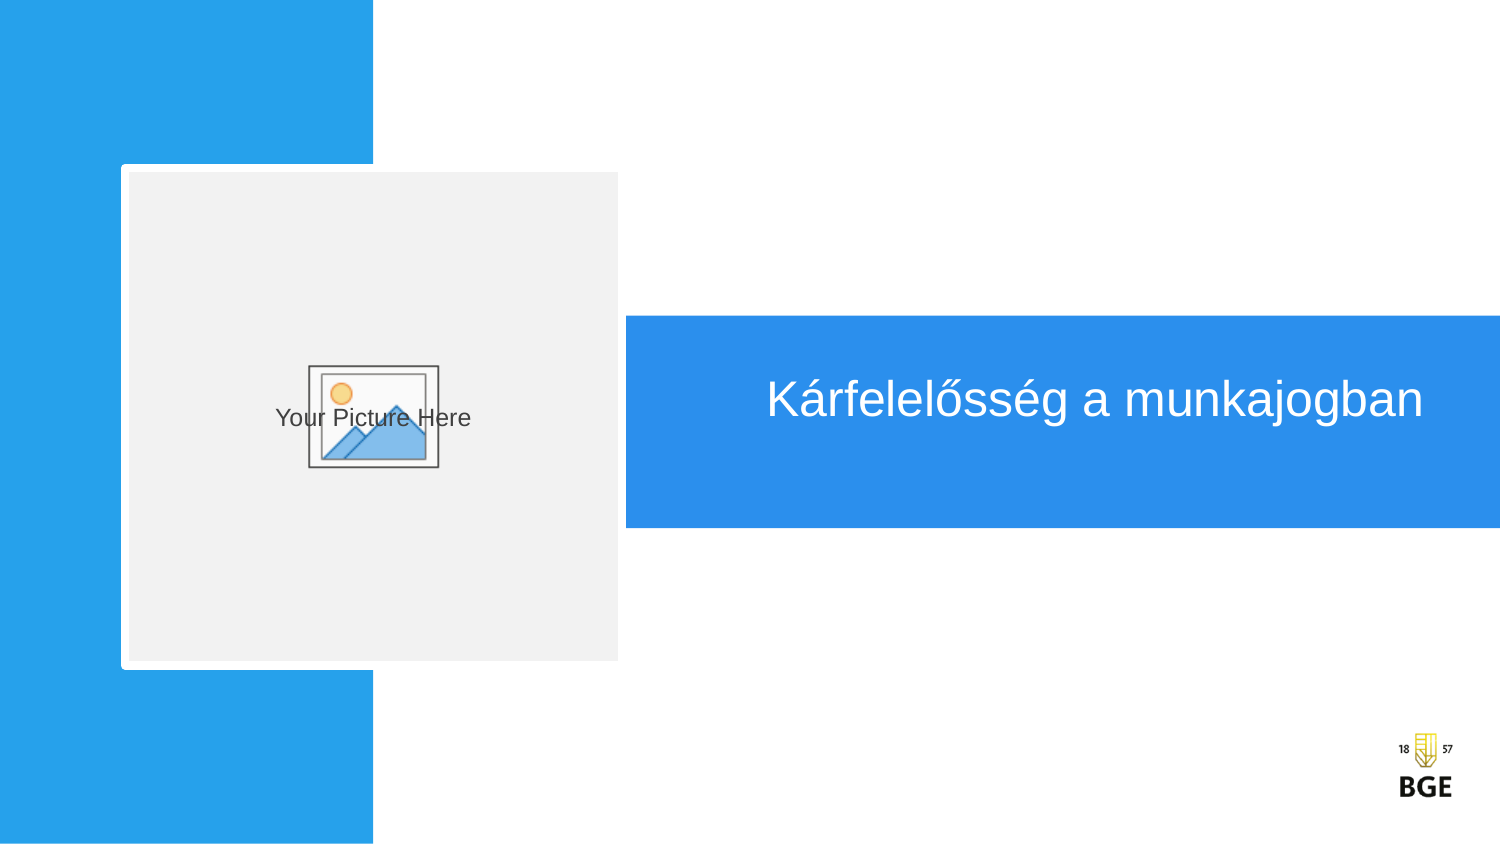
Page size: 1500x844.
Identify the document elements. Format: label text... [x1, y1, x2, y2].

list Kárfelelősség a munkajogban [690, 357, 1500, 436]
picture [128, 171, 619, 662]
picture [1388, 727, 1460, 803]
